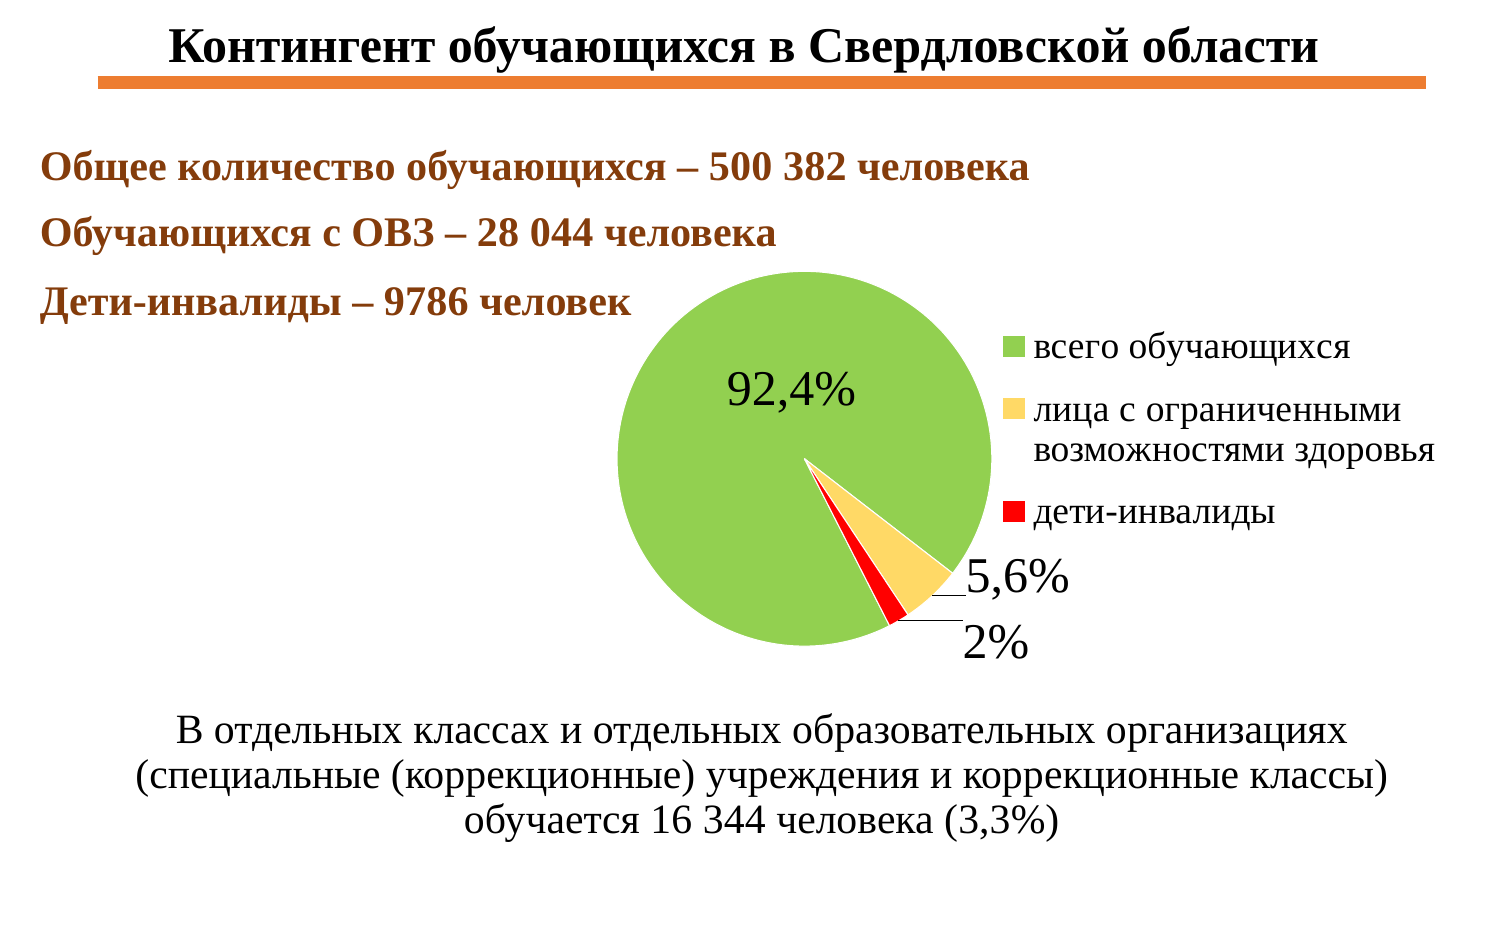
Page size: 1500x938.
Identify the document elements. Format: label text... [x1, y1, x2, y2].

text_box Контингент обучающихся в Свердловской области [97, 5, 1390, 81]
list Общее количество обучающихся – 500 382 человека Обучающихся с ОВЗ – 28 044 человека Дети-инвалиды – 9786 человек [24, 136, 1333, 702]
text_box В отдельных классах и отдельных образовательных организациях (специальные (коррекционные) учреждения и коррекционные классы) обучается 16 344 человека (3,3%) [59, 738, 1465, 848]
chart [404, 193, 1460, 777]
